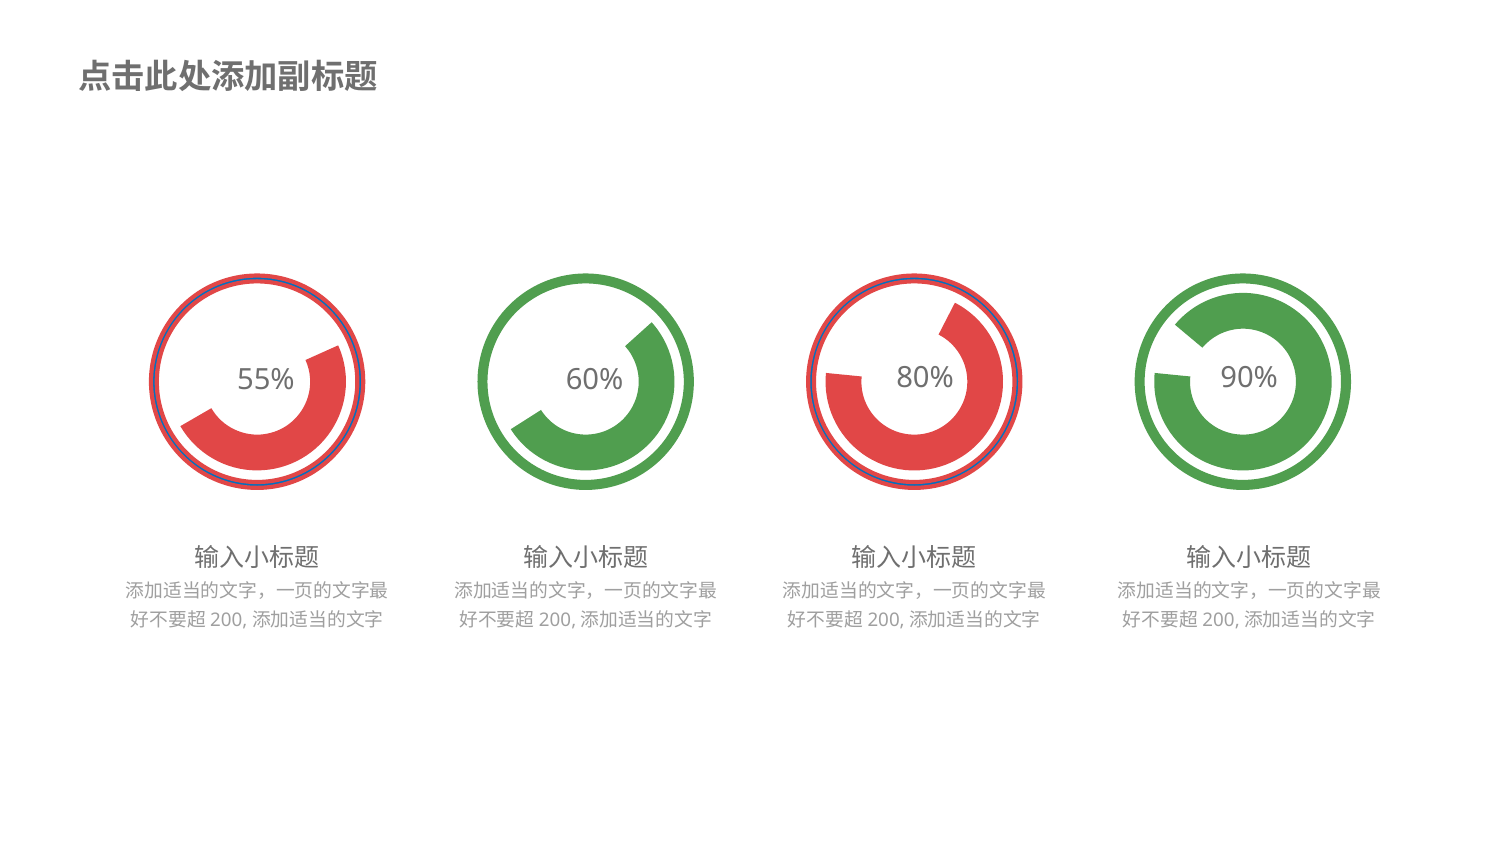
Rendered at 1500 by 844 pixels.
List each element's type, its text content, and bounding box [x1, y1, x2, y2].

text_box [823, 300, 1006, 473]
text_box [178, 343, 349, 473]
text_box [477, 273, 694, 490]
text_box 80% [864, 351, 986, 402]
text_box [1134, 273, 1352, 490]
text_box [806, 273, 1023, 490]
text_box 输入小标题 添加适当的文字，一页的文字最好不要超200,添加适当的文字 [763, 524, 1065, 639]
text_box 输入小标题 添加适当的文字，一页的文字最好不要超200,添加适当的文字 [106, 524, 408, 639]
text_box 90% [1177, 351, 1322, 402]
text_box [508, 320, 677, 473]
text_box 点击此处添加副标题 [58, 45, 792, 106]
text_box 输入小标题 添加适当的文字，一页的文字最好不要超200,添加适当的文字 [435, 524, 737, 639]
text_box 60% [534, 353, 655, 403]
text_box [148, 273, 366, 490]
text_box [1152, 290, 1334, 473]
text_box 输入小标题 添加适当的文字，一页的文字最好不要超200,添加适当的文字 [1098, 524, 1400, 639]
text_box 55% [205, 353, 327, 403]
